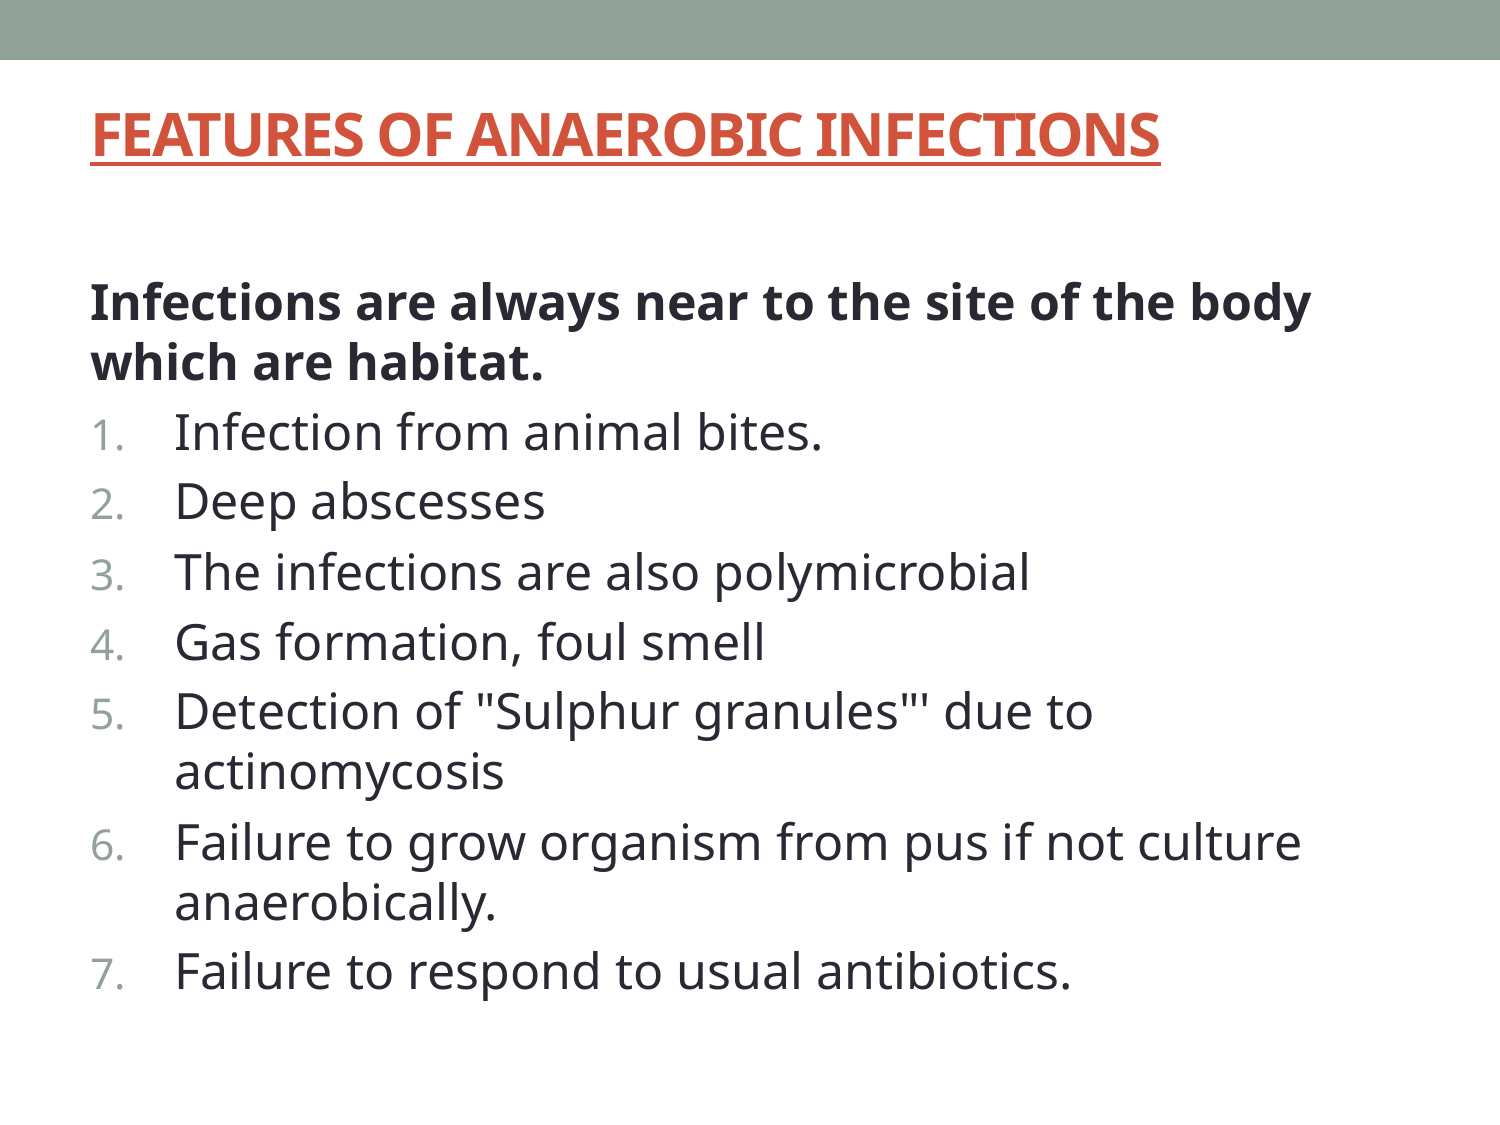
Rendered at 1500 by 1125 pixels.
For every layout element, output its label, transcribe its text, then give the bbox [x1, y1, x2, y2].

title FEATURES OF ANAEROBIC INFECTIONS [75, 87, 1425, 250]
list Infections are always near to the site of the body which are habitat. Infection from animal bites. Deep abscesses The infections are also polymicrobial Gas formation, foul smell Detection of "Sulphur granules"' due to actinomycosis Failure to grow organism from pus if not culture anaerobically. Failure to respond to usual antibiotics. [75, 262, 1425, 1063]
